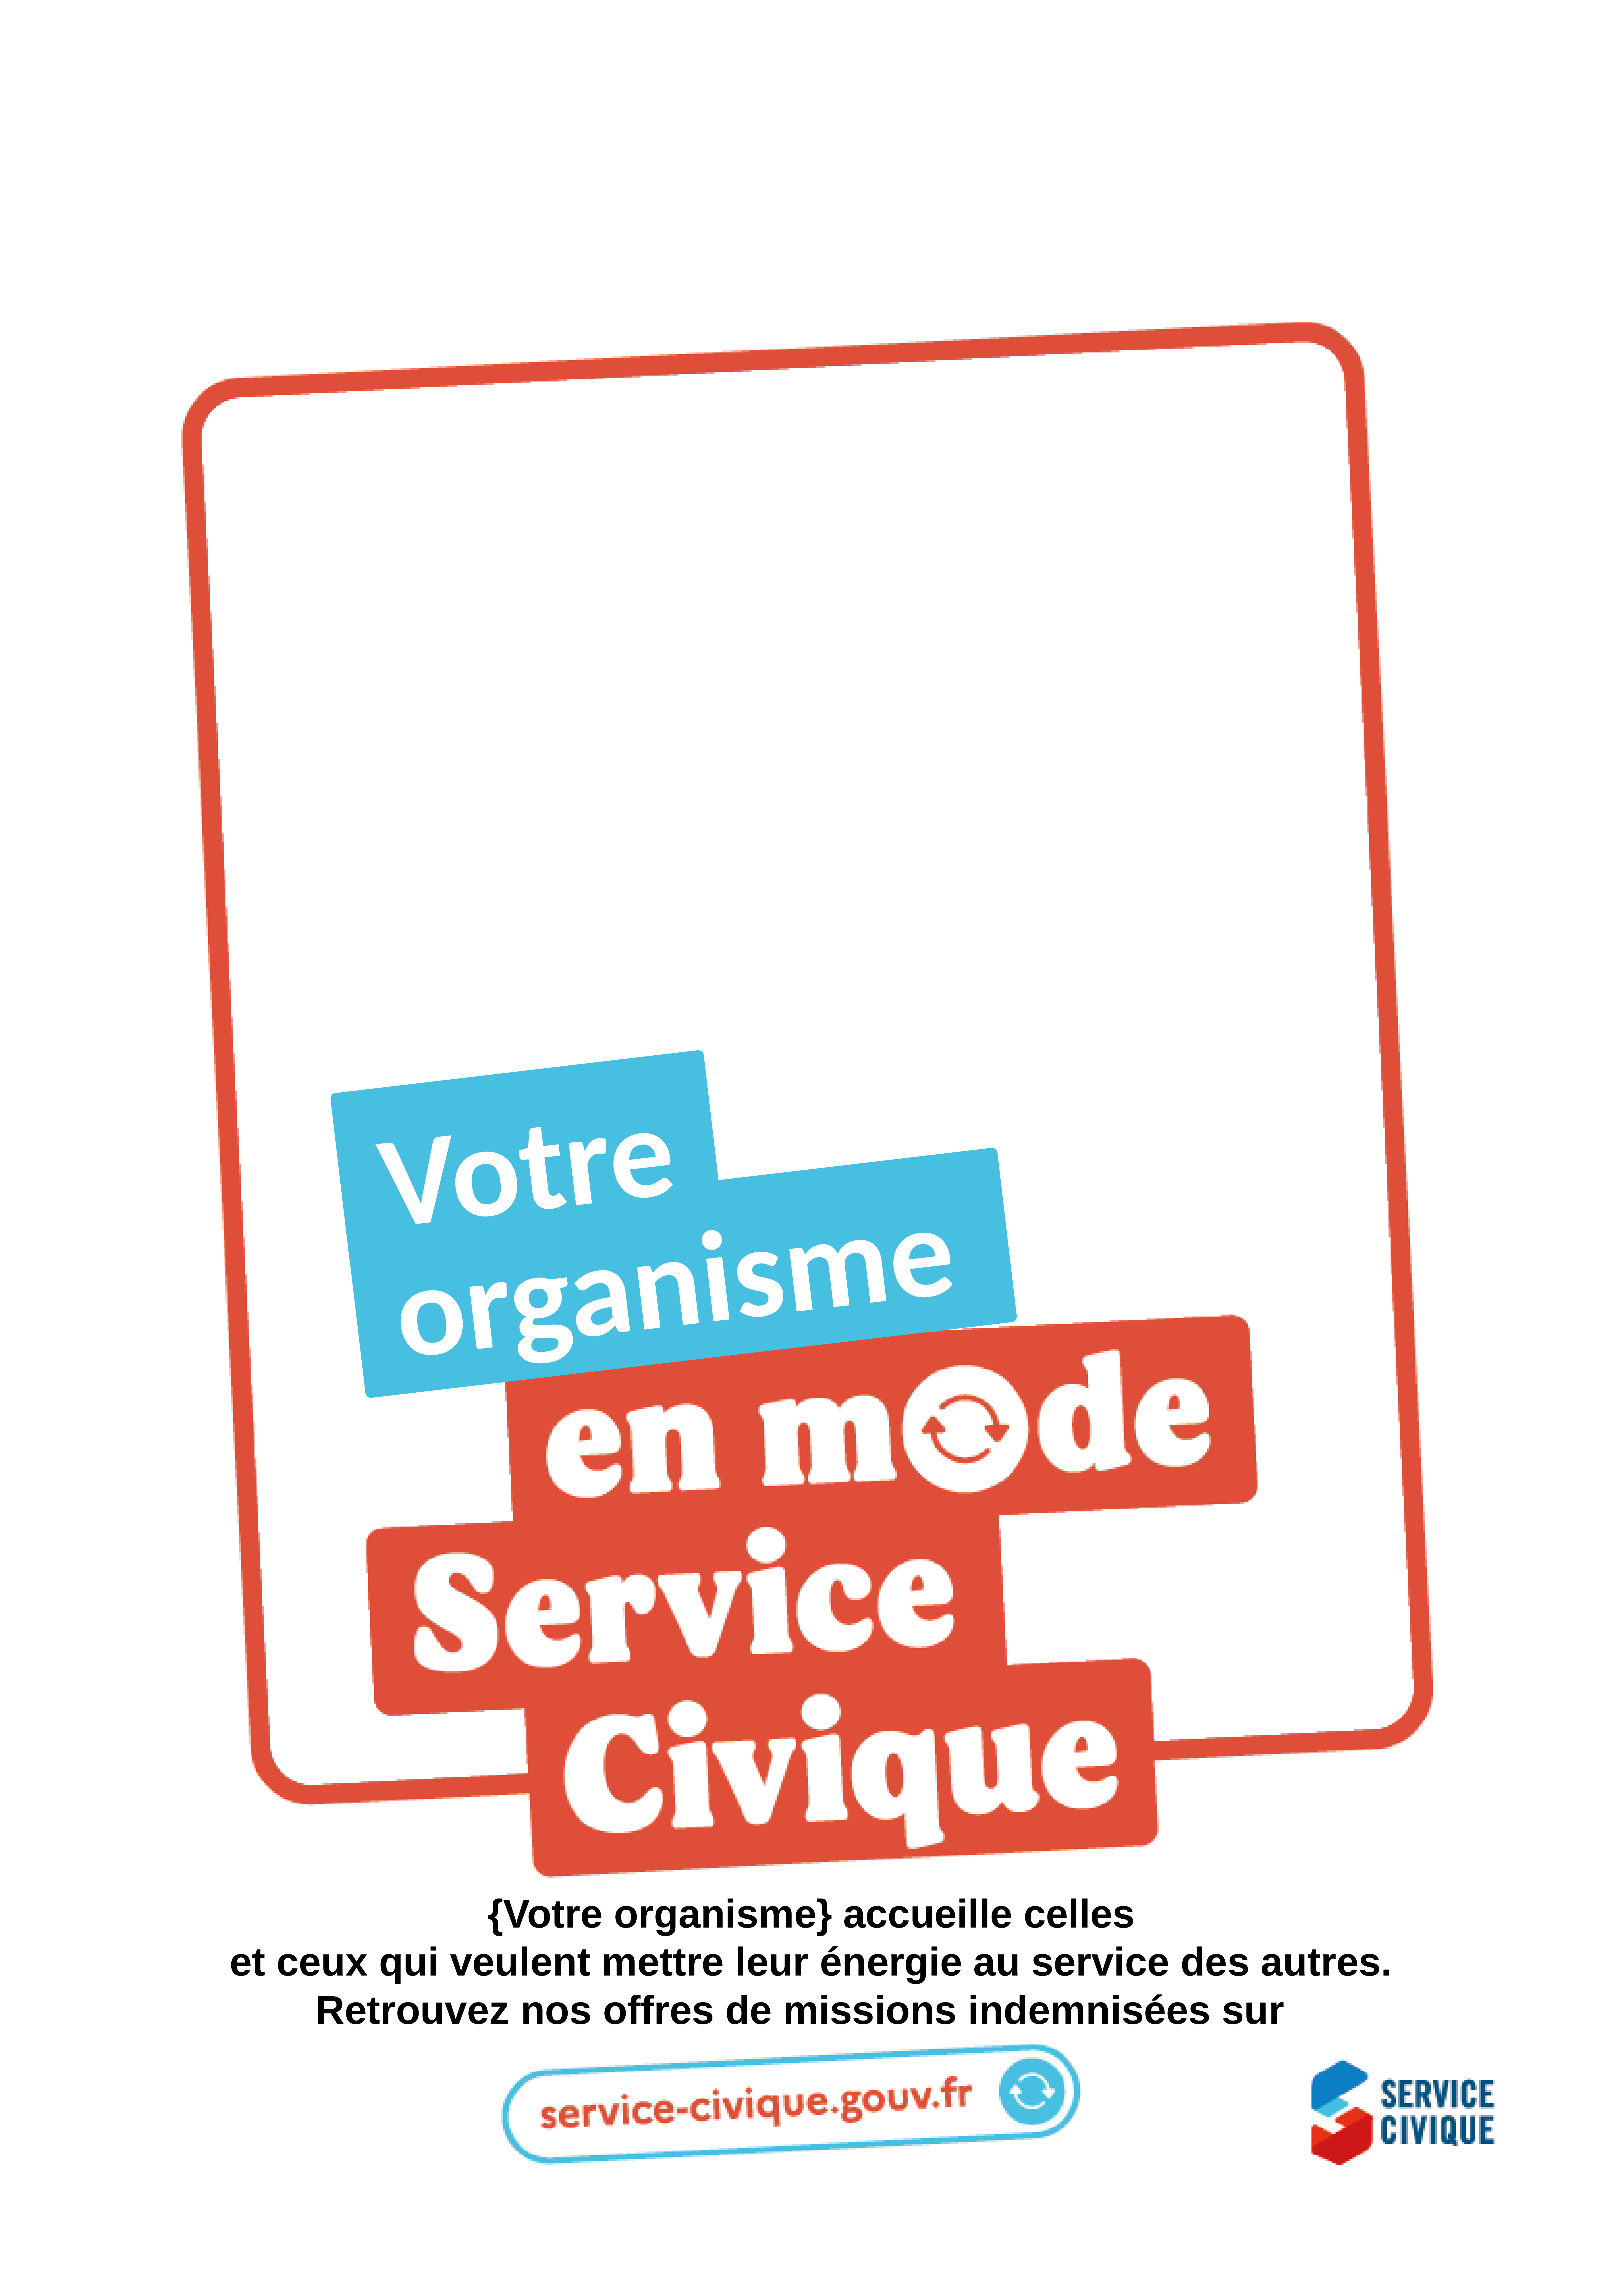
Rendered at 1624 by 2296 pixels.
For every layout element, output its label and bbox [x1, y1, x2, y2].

picture [0, 0, 1624, 2296]
text_box [200, 1056, 1424, 2057]
